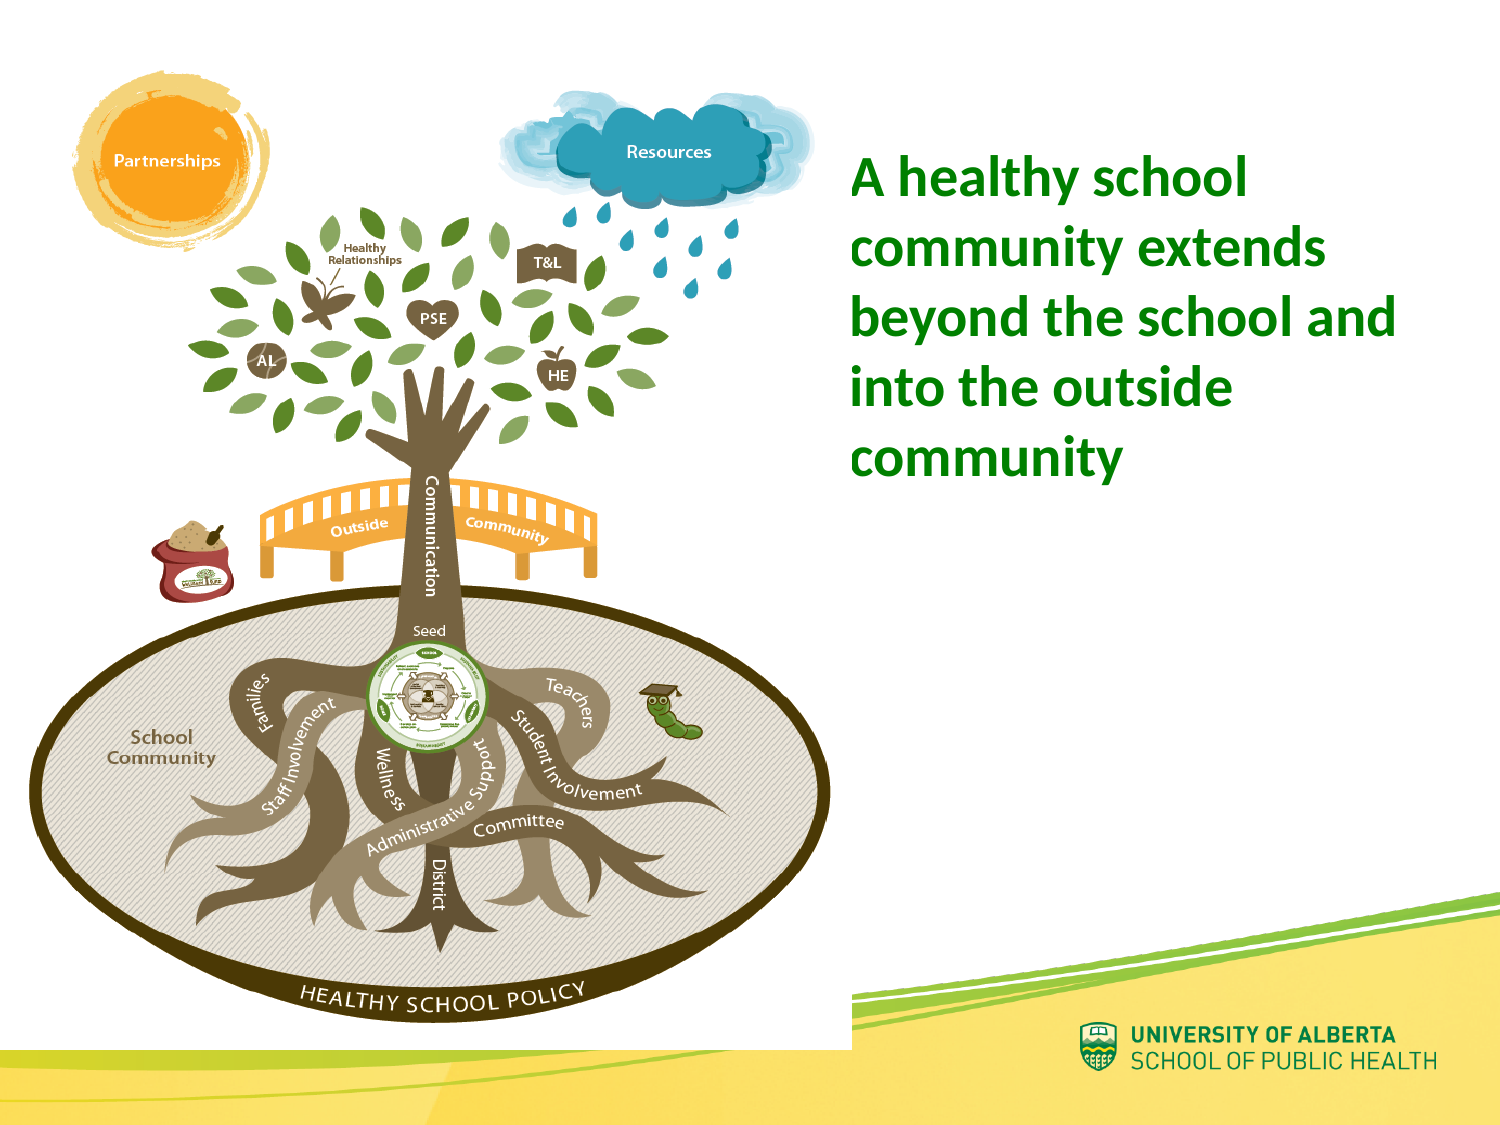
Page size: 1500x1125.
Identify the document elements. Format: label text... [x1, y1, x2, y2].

text_box A healthy school community extends beyond the school and into the outside community [856, 130, 1498, 546]
picture [0, 49, 1500, 1125]
